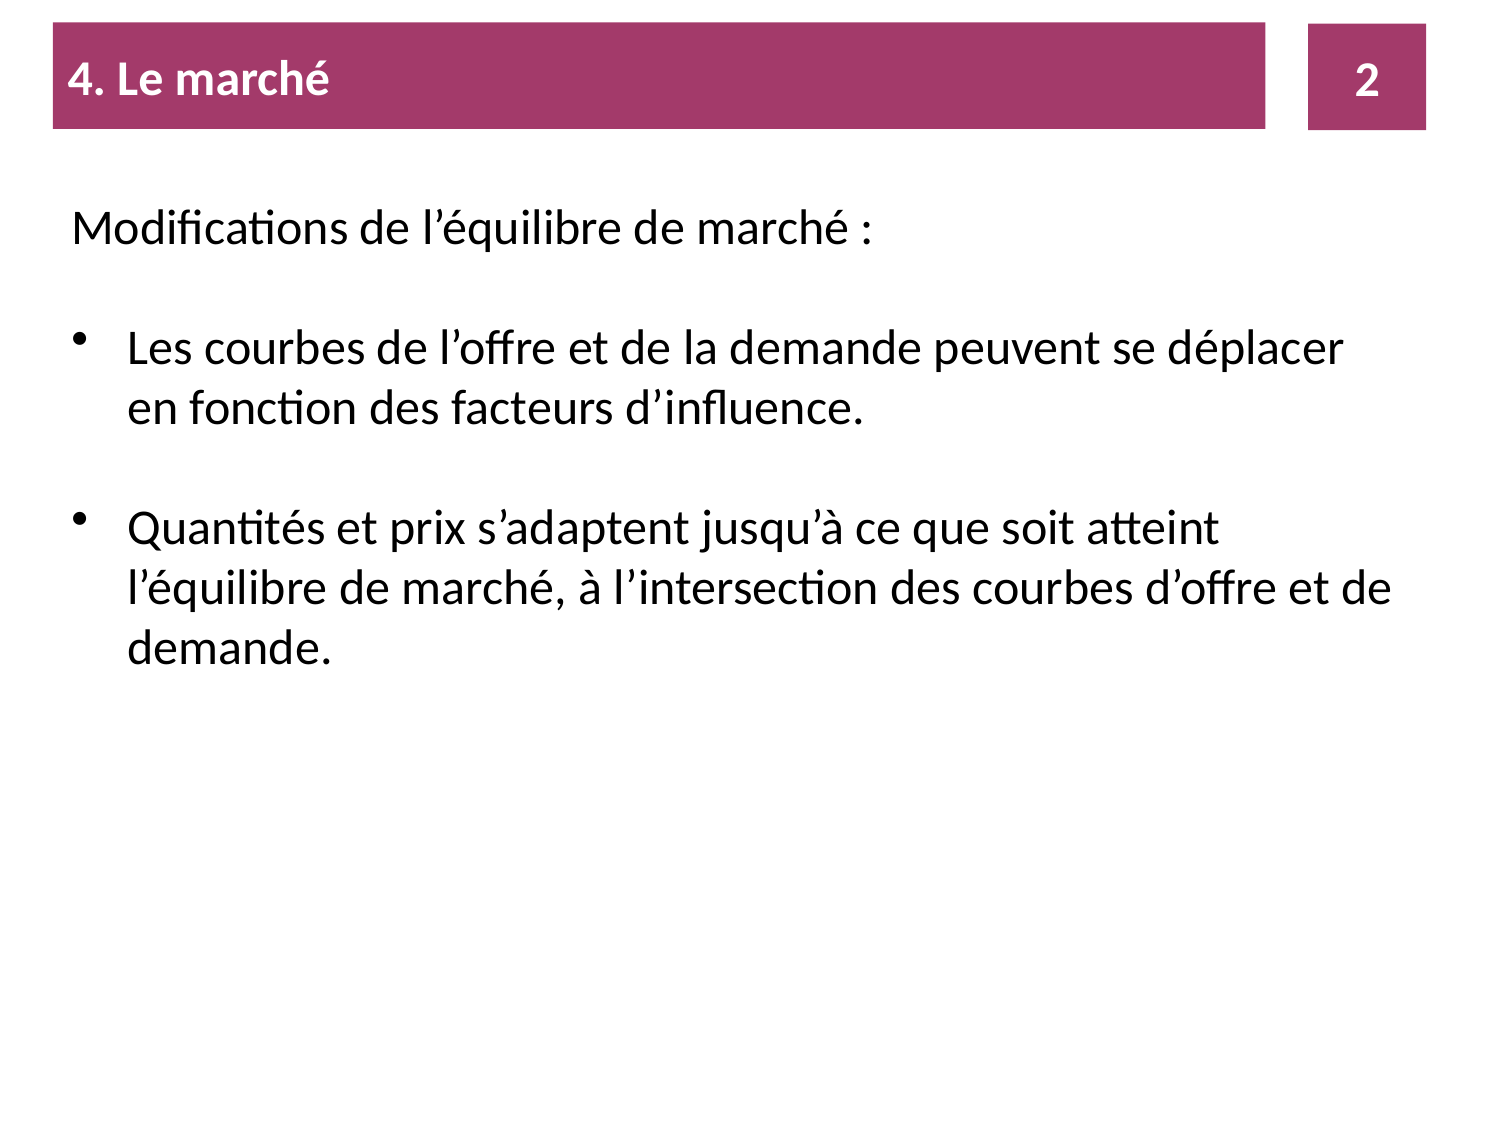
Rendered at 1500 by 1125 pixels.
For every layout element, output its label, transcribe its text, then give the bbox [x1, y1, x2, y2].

text_box 2 [1308, 23, 1427, 131]
text_box 4. Le marché [52, 22, 1266, 129]
text_box Modifications de l’équilibre de marché : Les courbes de l’offre et de la demande peuvent se déplacer en fonction des facteurs d’influence. Quantités et prix s’adaptent jusqu’à ce que soit atteint l’équilibre de marché, à l’intersection des courbes d’offre et de demande. [56, 187, 1418, 683]
